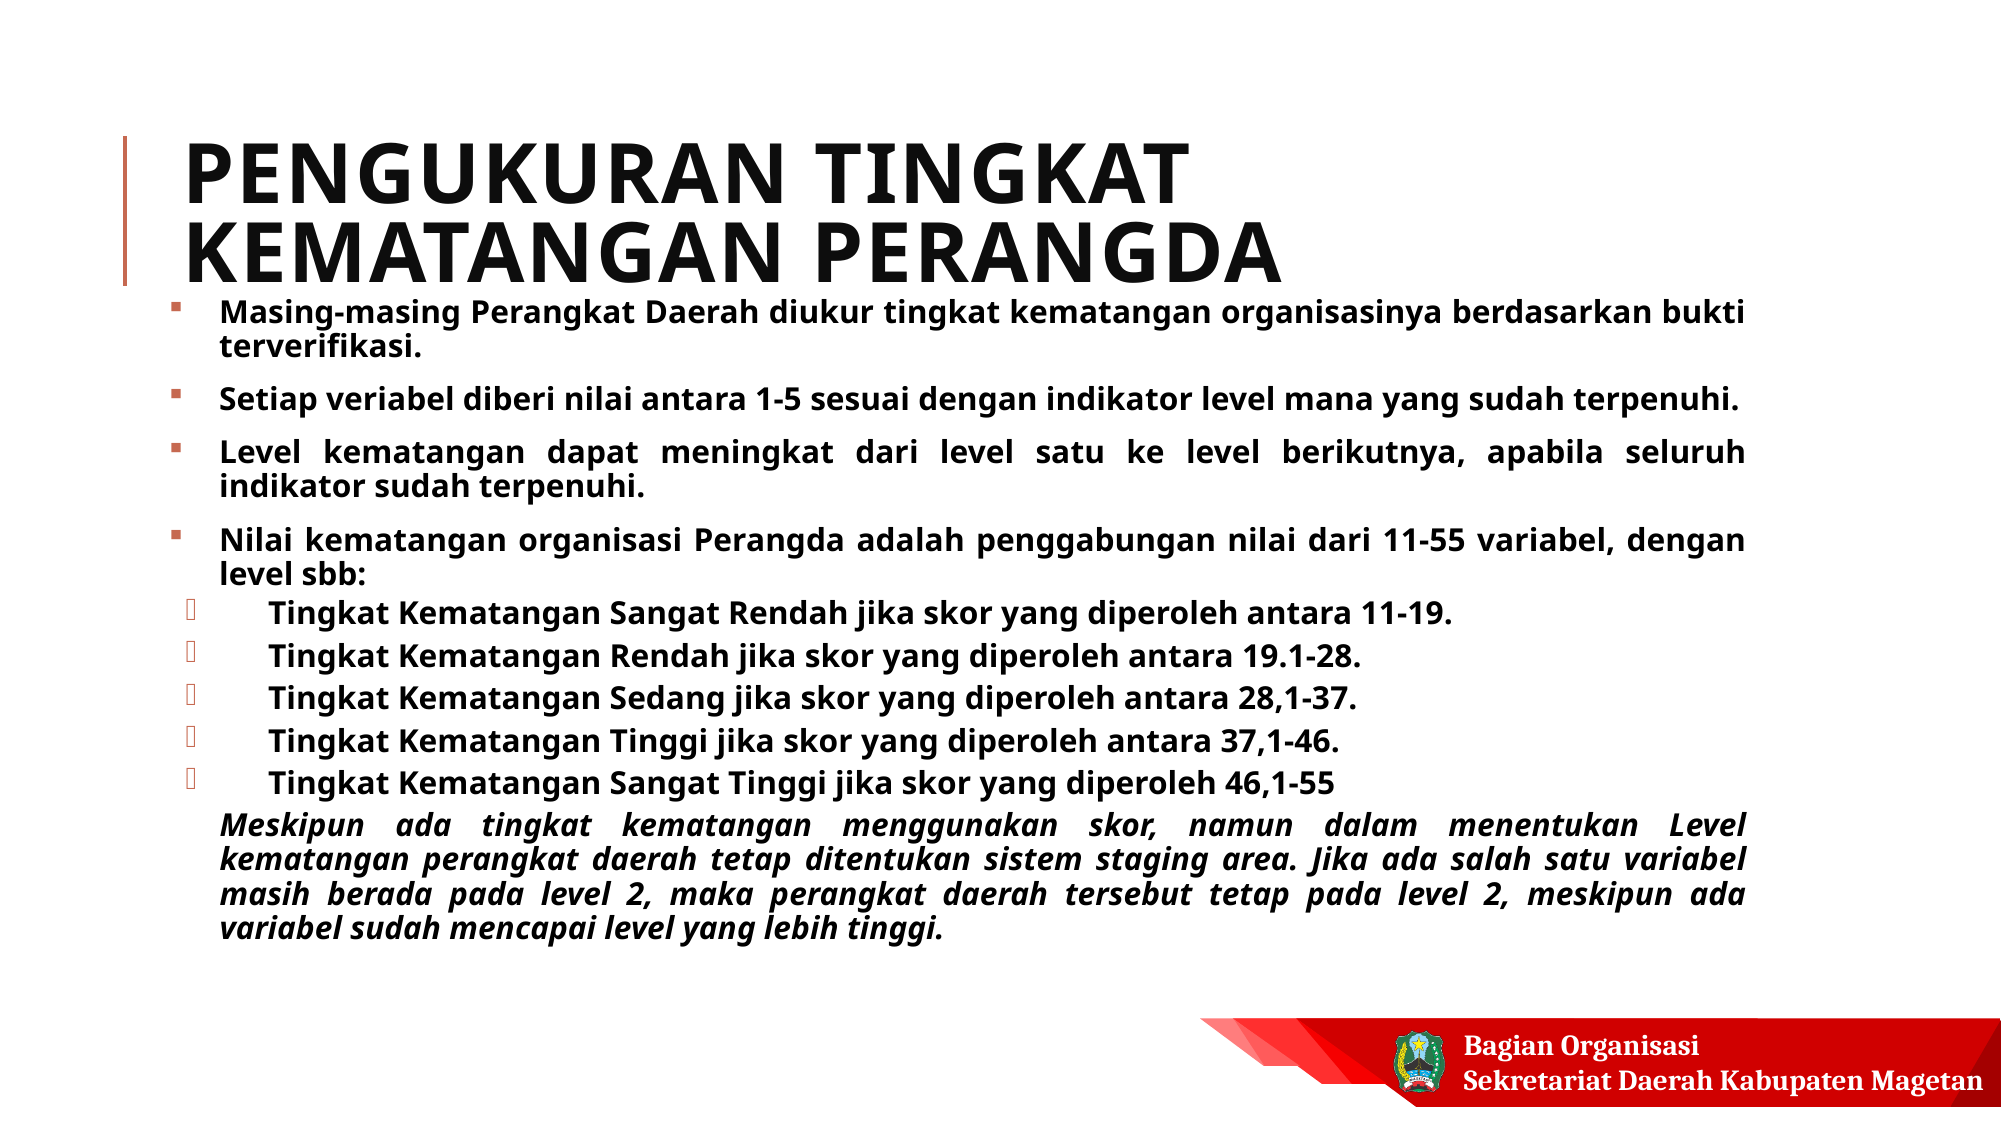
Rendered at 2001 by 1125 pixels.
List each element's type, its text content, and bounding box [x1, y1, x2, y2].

title PENGUKURAN TINGKAT KEMATANGAN perangda [168, 96, 1763, 342]
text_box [1199, 1015, 2000, 1108]
list Masing-masing Perangkat Daerah diukur tingkat kematangan organisasinya berdasarkan bukti terverifikasi. Setiap veriabel diberi nilai antara 1-5 sesuai dengan indikator level mana yang sudah terpenuhi. Level kematangan dapat meningkat dari level satu ke level berikutnya, apabila seluruh indikator sudah terpenuhi. Nilai kematangan organisasi Perangda adalah penggabungan nilai dari 11-55 variabel, dengan level sbb: Tingkat Kematangan Sangat Rendah jika skor yang diperoleh antara 11-19. Tingkat Kematangan Rendah jika skor yang diperoleh antara 19.1-28. Tingkat Kematangan Sedang jika skor yang diperoleh antara 28,1-37. Tingkat Kematangan Tinggi jika skor yang diperoleh antara 37,1-46. Tingkat Kematangan Sangat Tinggi jika skor yang diperoleh 46,1-55 Meskipun ada tingkat kematangan menggunakan skor, namun dalam menentukan Level kematangan perangkat daerah tetap ditentukan sistem staging area. Jika ada salah satu variabel masih berada pada level 2, maka perangkat daerah tersebut tetap pada level 2, meskipun ada variabel sudah mencapai level yang lebih tinggi. [161, 288, 1756, 982]
picture [1368, 1023, 1470, 1099]
